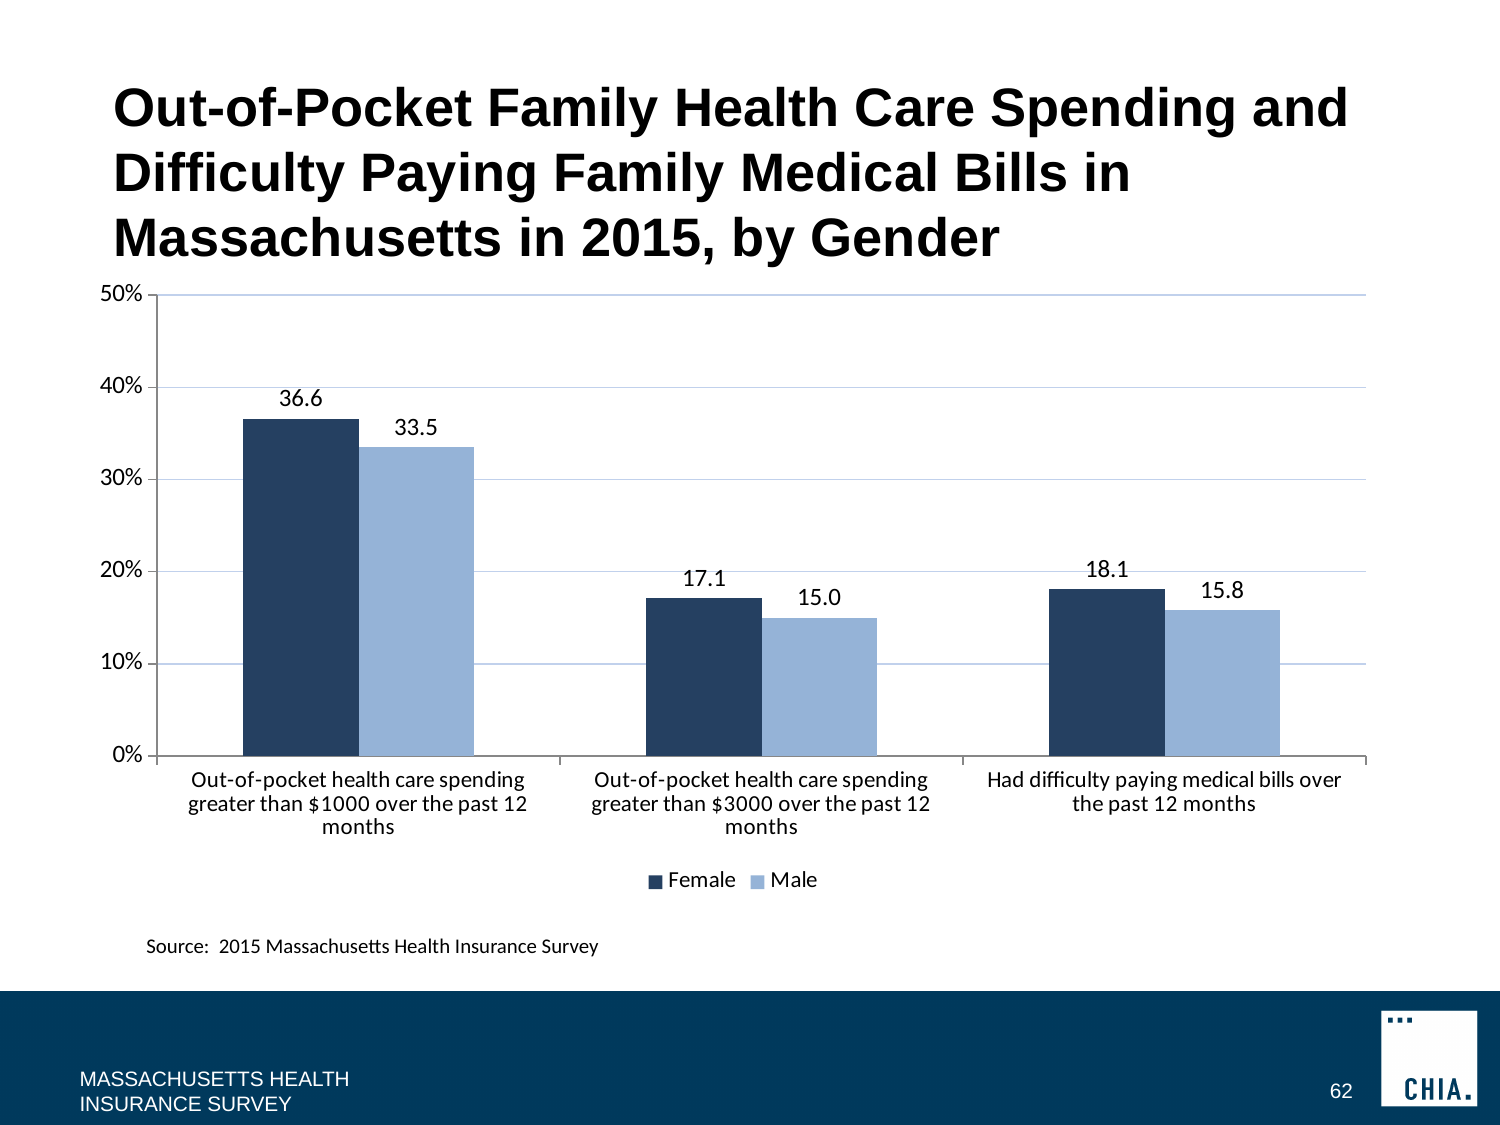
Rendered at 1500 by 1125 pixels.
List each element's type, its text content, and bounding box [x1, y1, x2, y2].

footer MASSACHUSETTS HEALTH INSURANCE SURVEY [64, 1060, 430, 1121]
slide_number 62 [1017, 1060, 1368, 1121]
text_box Out-of-Pocket Family Health Care Spending and Difficulty Paying Family Medical Bills in Massachusetts in 2015, by Gender [98, 145, 1418, 251]
picture [0, 991, 1500, 1125]
chart [73, 269, 1393, 901]
text_box Source: 2015 Massachusetts Health Insurance Survey [131, 900, 1418, 990]
